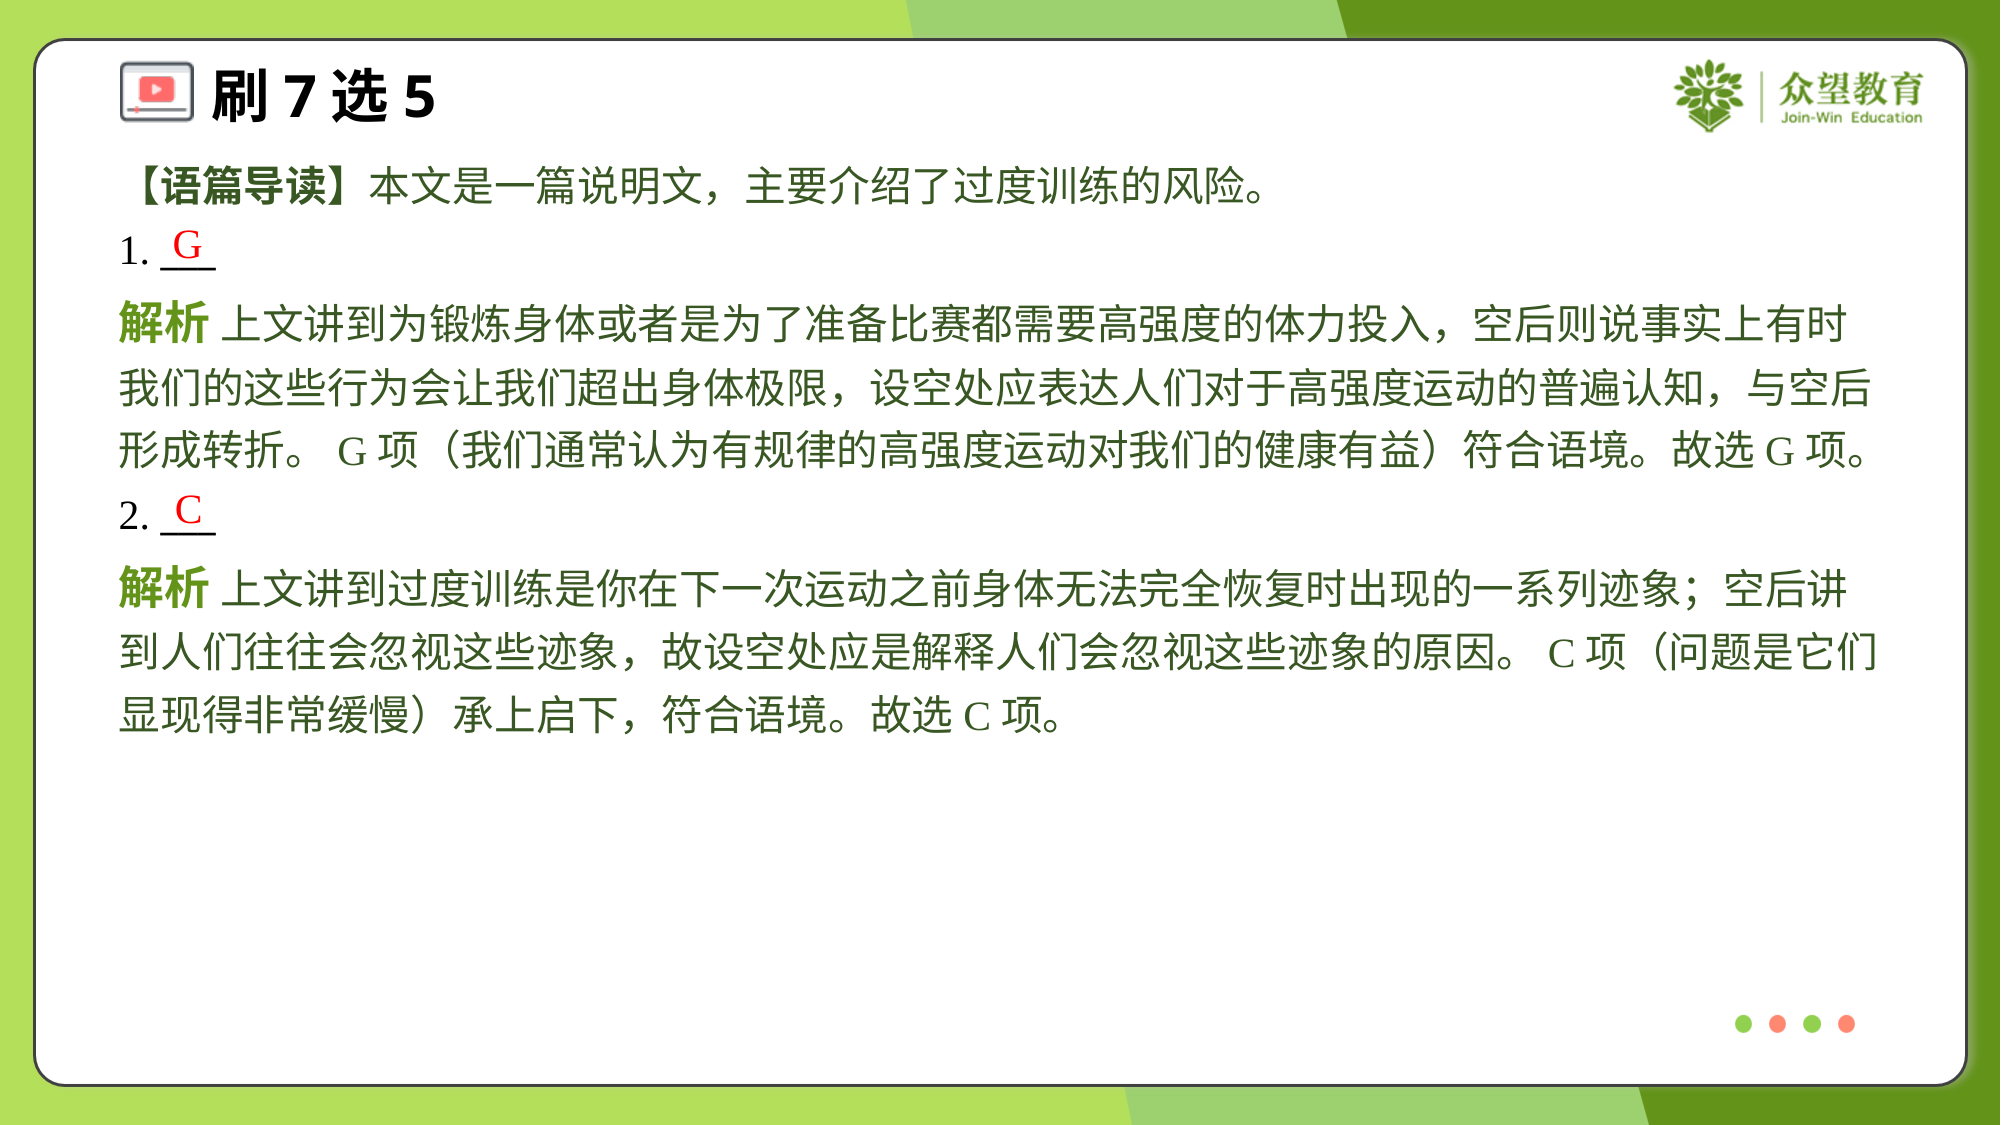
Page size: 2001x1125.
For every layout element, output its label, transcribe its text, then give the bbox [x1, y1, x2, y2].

picture [0, 0, 2000, 1125]
text_box 1. ___ [118, 210, 1883, 268]
text_box 2. ___ [118, 475, 1883, 533]
text_box G [167, 204, 208, 263]
text_box 【语篇导读】本文是一篇说明文，主要介绍了过度训练的风险。 [118, 147, 1883, 206]
text_box C [170, 469, 208, 527]
text_box 解析 上文讲到为锻炼身体或者是为了准备比赛都需要高强度的体力投入，空后则说事实上有时我们的这些行为会让我们超出身体极限，设空处应表达人们对于高强度运动的普遍认知，与空后形成转折。G项（我们通常认为有规律的高强度运动对我们的健康有益）符合语境。故选G项。 [118, 280, 1883, 470]
text_box 解析 上文讲到过度训练是你在下一次运动之前身体无法完全恢复时出现的一系列迹象；空后讲到人们往往会忽视这些迹象，故设空处应是解释人们会忽视这些迹象的原因。C项（问题是它们显现得非常缓慢）承上启下，符合语境。故选C项。 [118, 544, 1883, 734]
